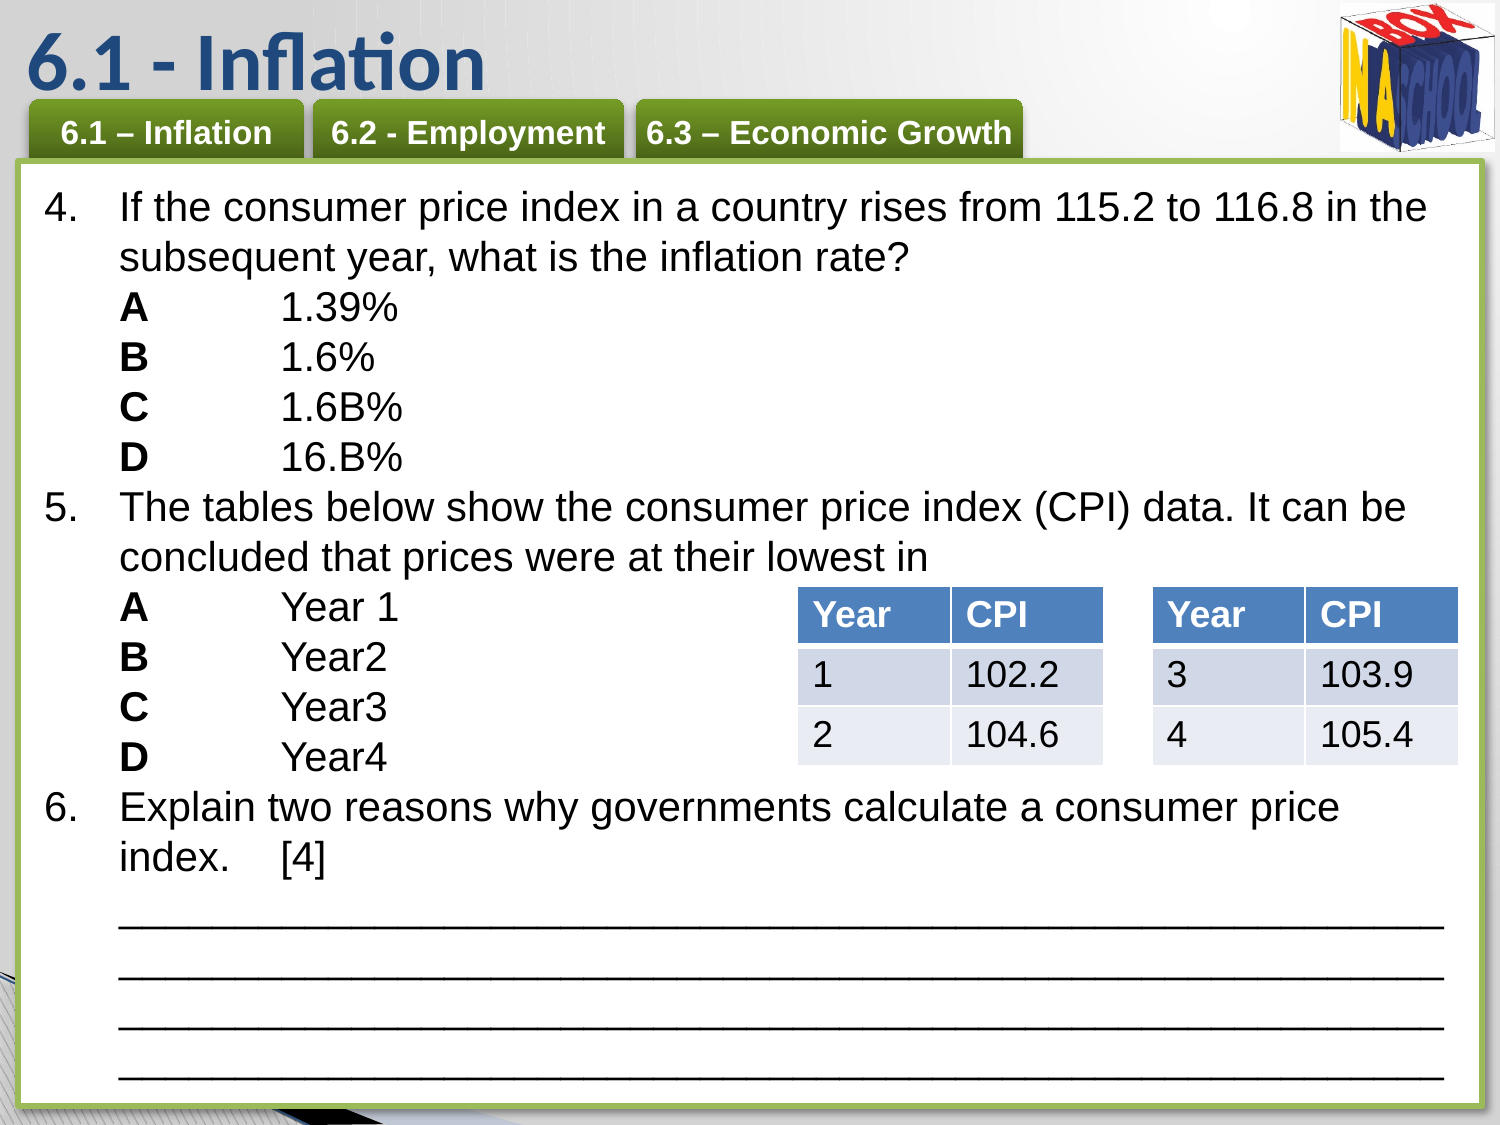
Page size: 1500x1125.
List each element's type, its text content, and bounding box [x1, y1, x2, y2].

table_cell 2 [798, 707, 950, 765]
text_box If the consumer price index in a country rises from 115.2 to 116.8 in the subsequent year, what is the inflation rate? A 1.39% B 1.6% C 1.6B% D 16.B% The tables below show the consumer price index (CPI) data. It can be concluded that prices were at their lowest in A Year 1 B Year2 C Year3 D Year4 Explain two reasons why governments calculate a consumer price index. [4] ____________________________________________________________________________________________________________________________________________________________________________________________________________________________________ [29, 172, 1465, 1088]
title 6.1 - Inflation [11, 11, 1465, 102]
table_cell 4 [1153, 707, 1304, 765]
table_cell 3 [1153, 649, 1304, 705]
table_cell 104.6 [952, 707, 1103, 765]
picture [281, 1114, 303, 1125]
table_cell 102.2 [952, 649, 1103, 705]
table_cell 103.9 [1306, 649, 1458, 705]
picture [1340, 3, 1495, 152]
table_cell 105.4 [1306, 707, 1458, 765]
table_cell 1 [798, 649, 950, 705]
table_header Year [798, 587, 950, 643]
table_header CPI [952, 587, 1103, 643]
table_header CPI [1306, 587, 1458, 643]
table_header Year [1153, 587, 1304, 643]
